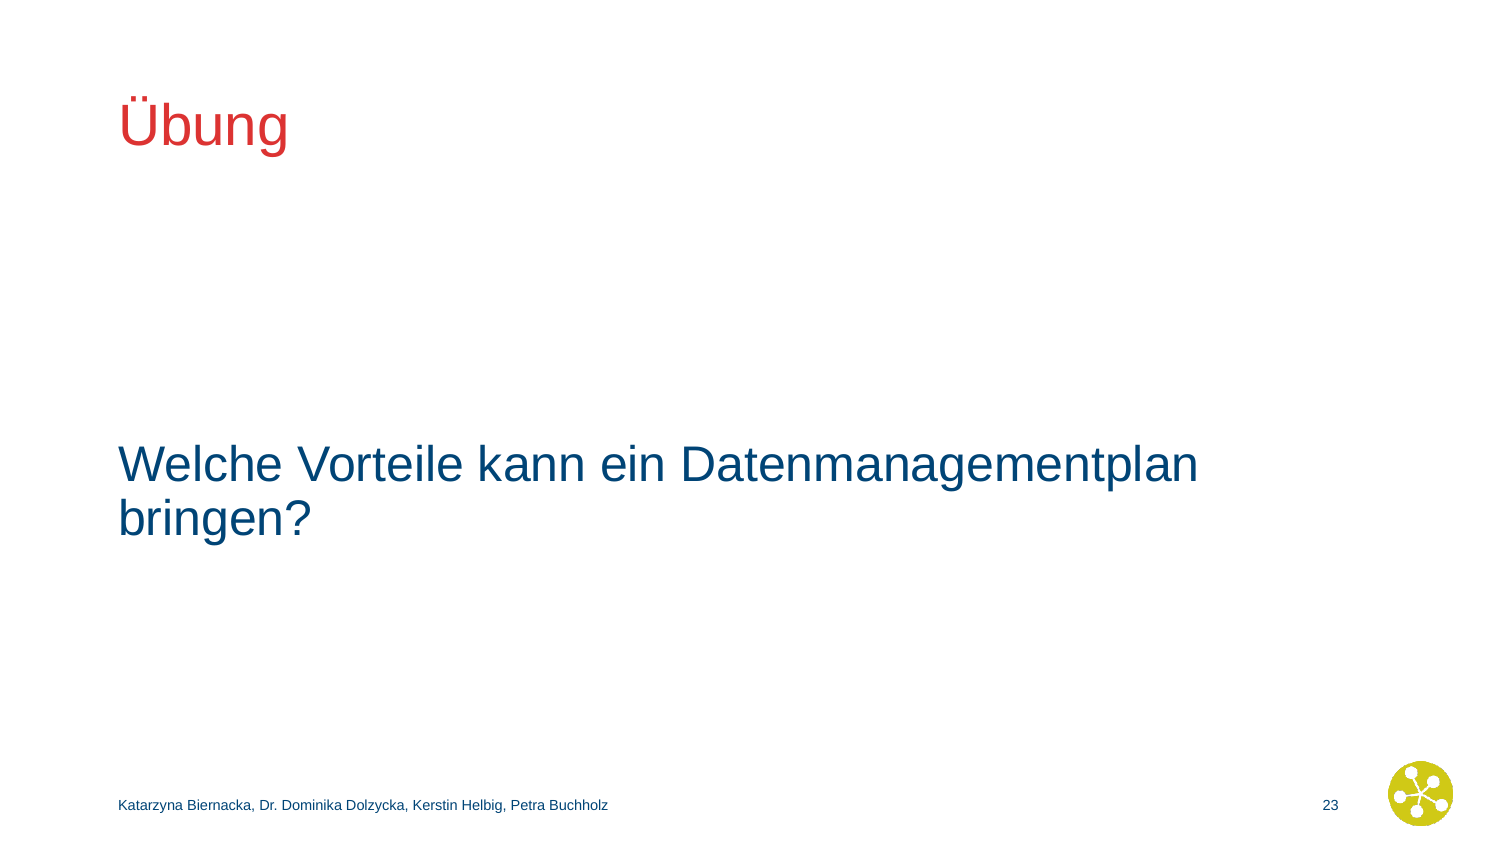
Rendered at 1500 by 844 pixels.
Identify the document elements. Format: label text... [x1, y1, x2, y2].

list Welche Vorteile kann ein Datenmanagementplan bringen? [103, 224, 1397, 760]
slide_number 22 [1016, 782, 1354, 827]
title Übung [103, 44, 1397, 208]
picture [1388, 761, 1453, 826]
footer Katarzyna Biernacka, Dr. Dominika Dolzycka, Kerstin Helbig, Petra Buchholz [103, 782, 742, 827]
